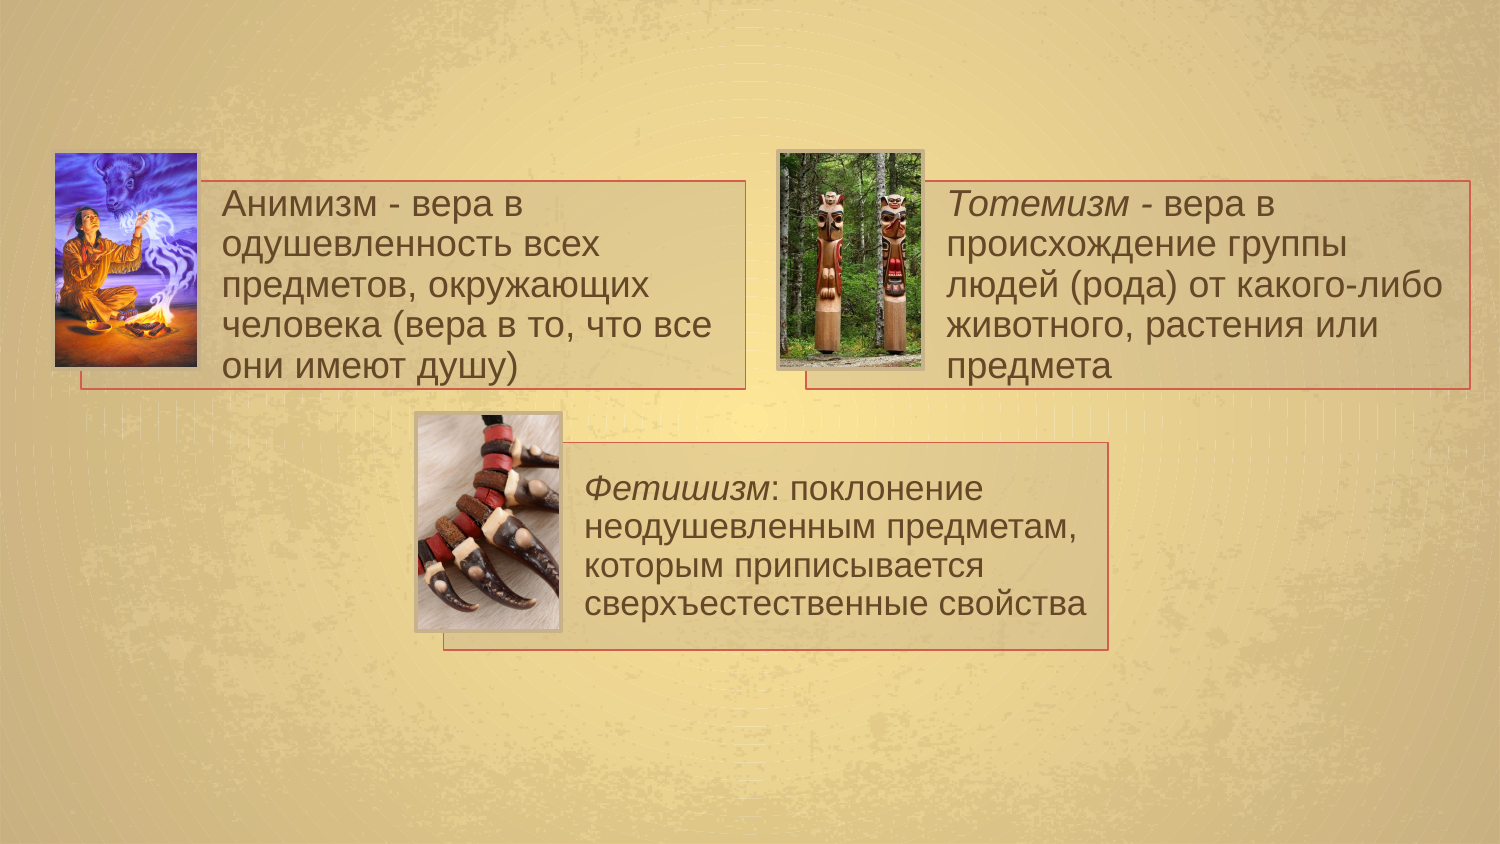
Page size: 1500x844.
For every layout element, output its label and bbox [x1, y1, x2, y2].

picture [0, 0, 1500, 844]
text_box [52, 67, 1471, 735]
